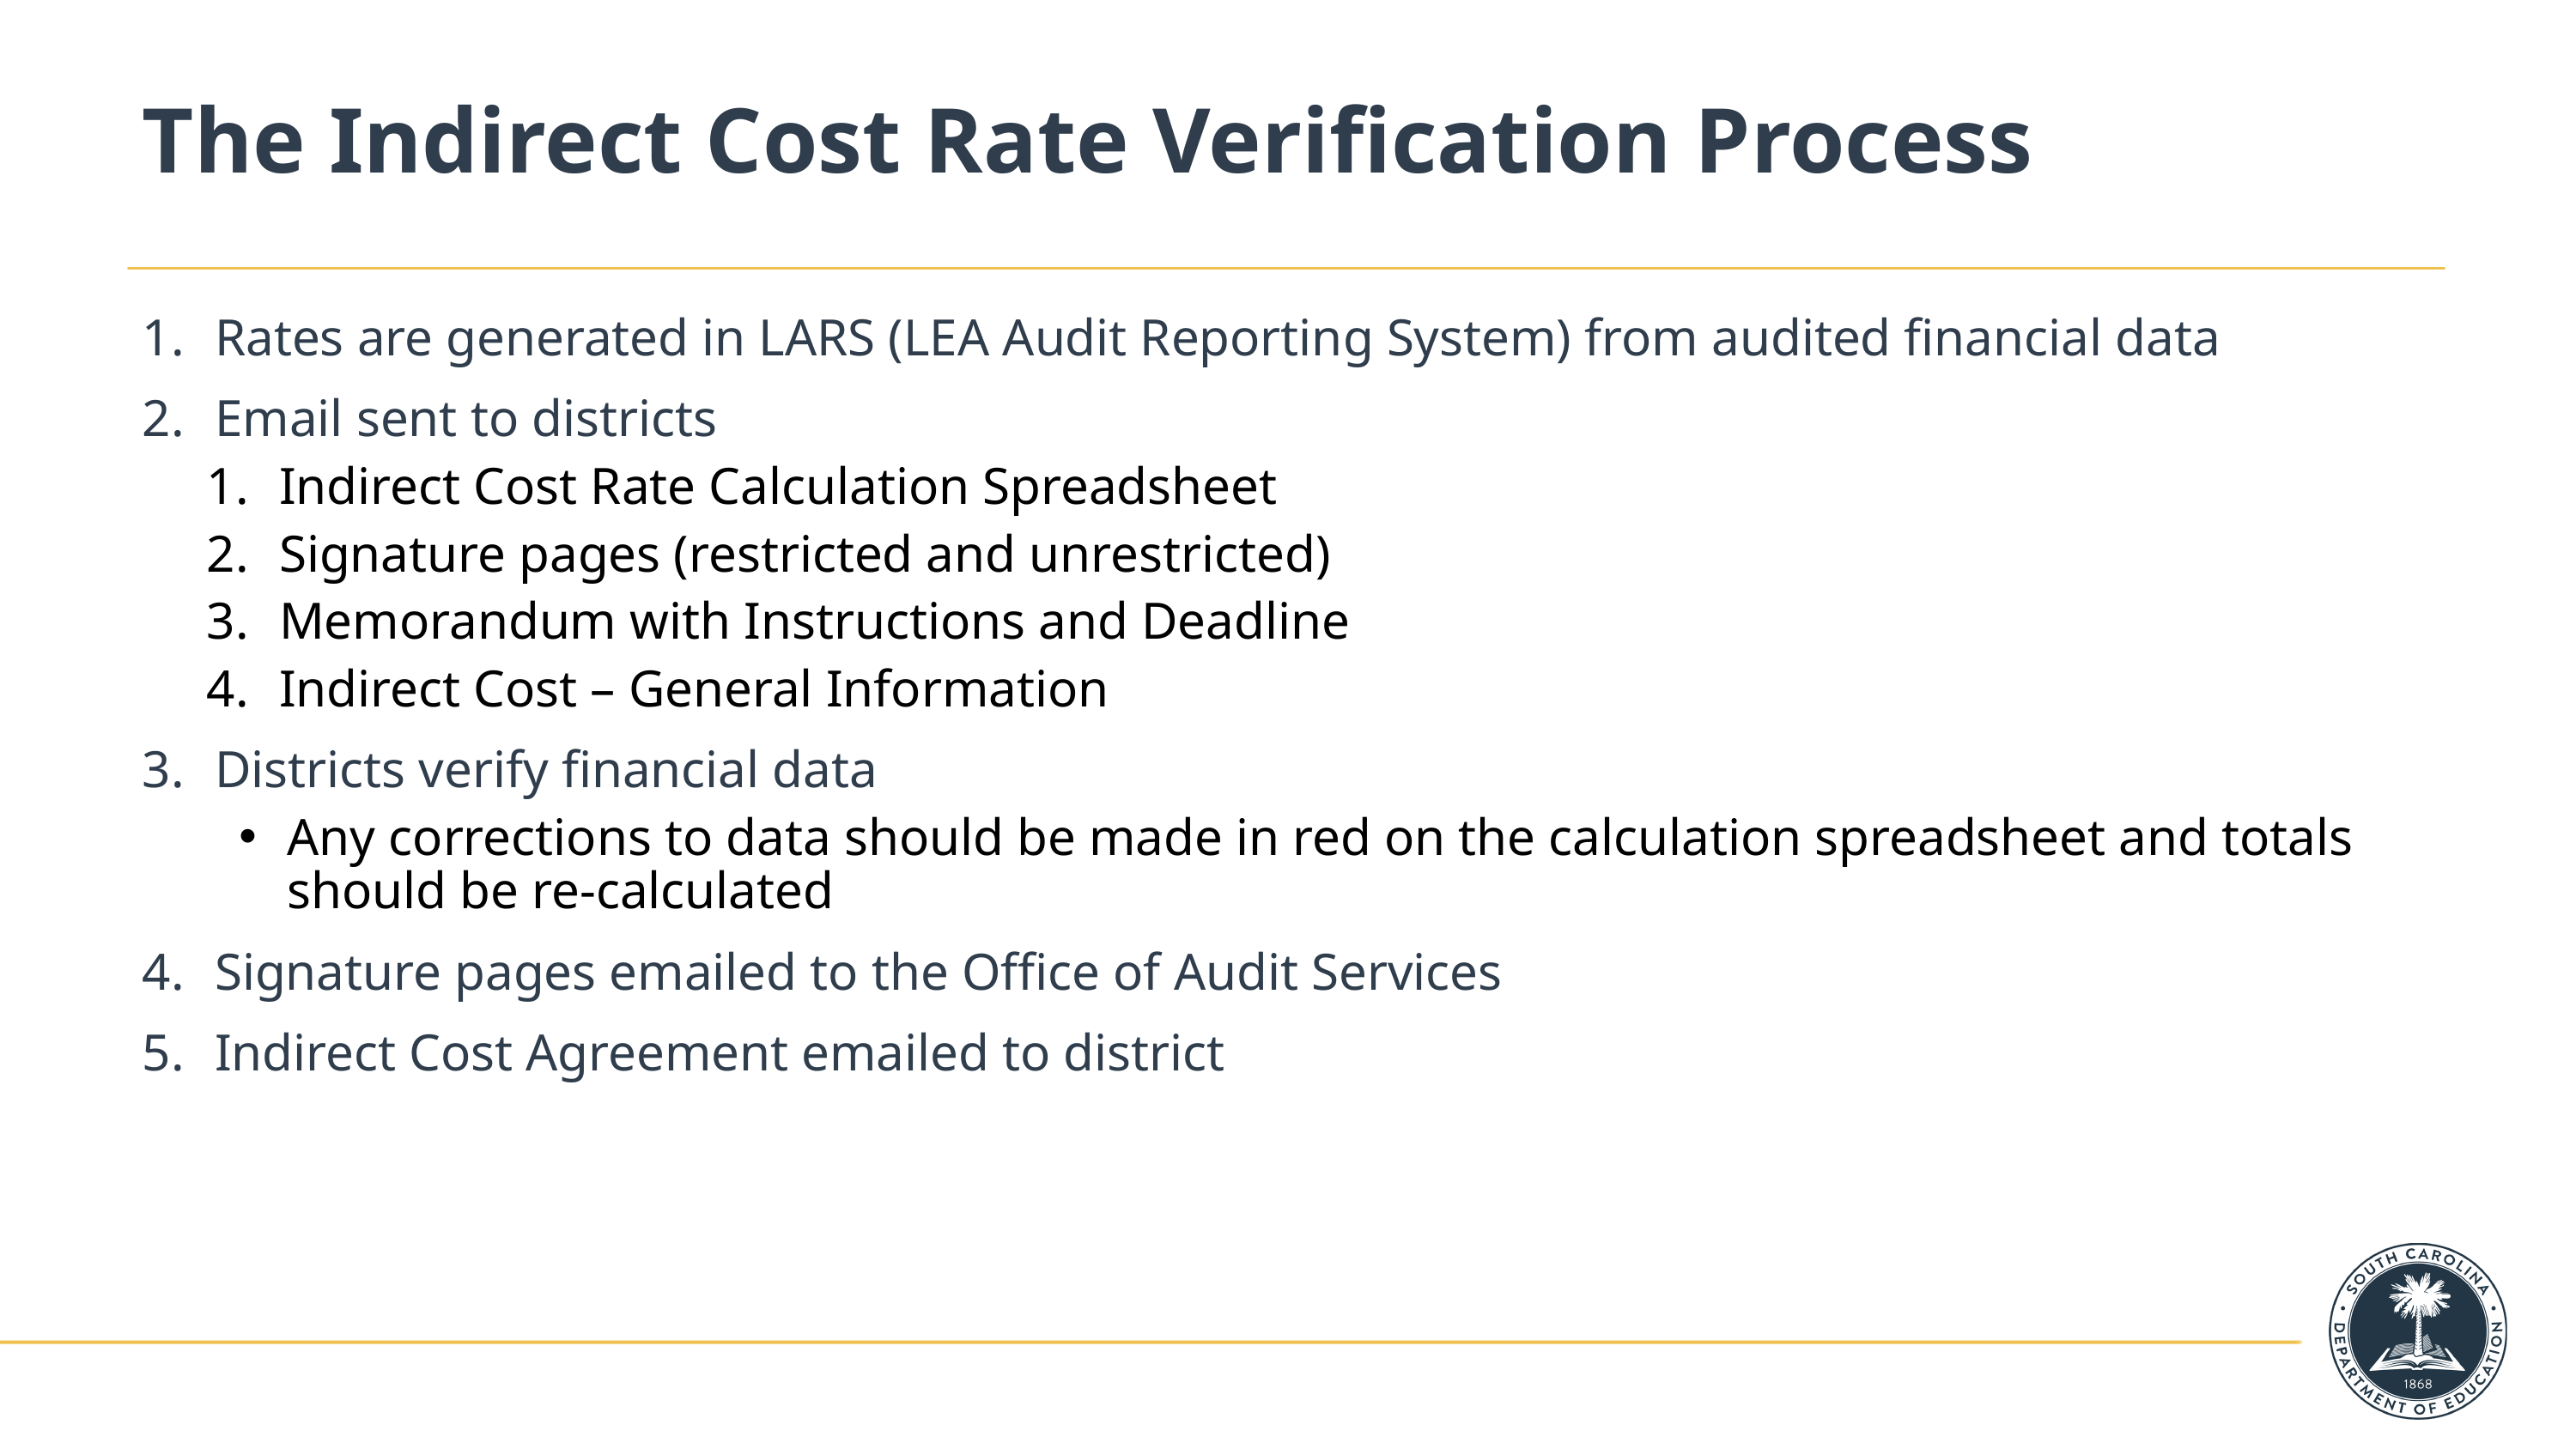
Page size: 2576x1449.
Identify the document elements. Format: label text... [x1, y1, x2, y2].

picture [2329, 1243, 2507, 1420]
title The Indirect Cost Rate Verification Process [129, 76, 2447, 232]
list Rates are generated in LARS (LEA Audit Reporting System) from audited financial data Email sent to districts Indirect Cost Rate Calculation Spreadsheet Signature pages (restricted and unrestricted) Memorandum with Instructions and Deadline Indirect Cost – General Information Districts verify financial data Any corrections to data should be made in red on the calculation spreadsheet and totals should be re-calculated Signature pages emailed to the Office of Audit Services Indirect Cost Agreement emailed to district [129, 306, 2447, 1149]
